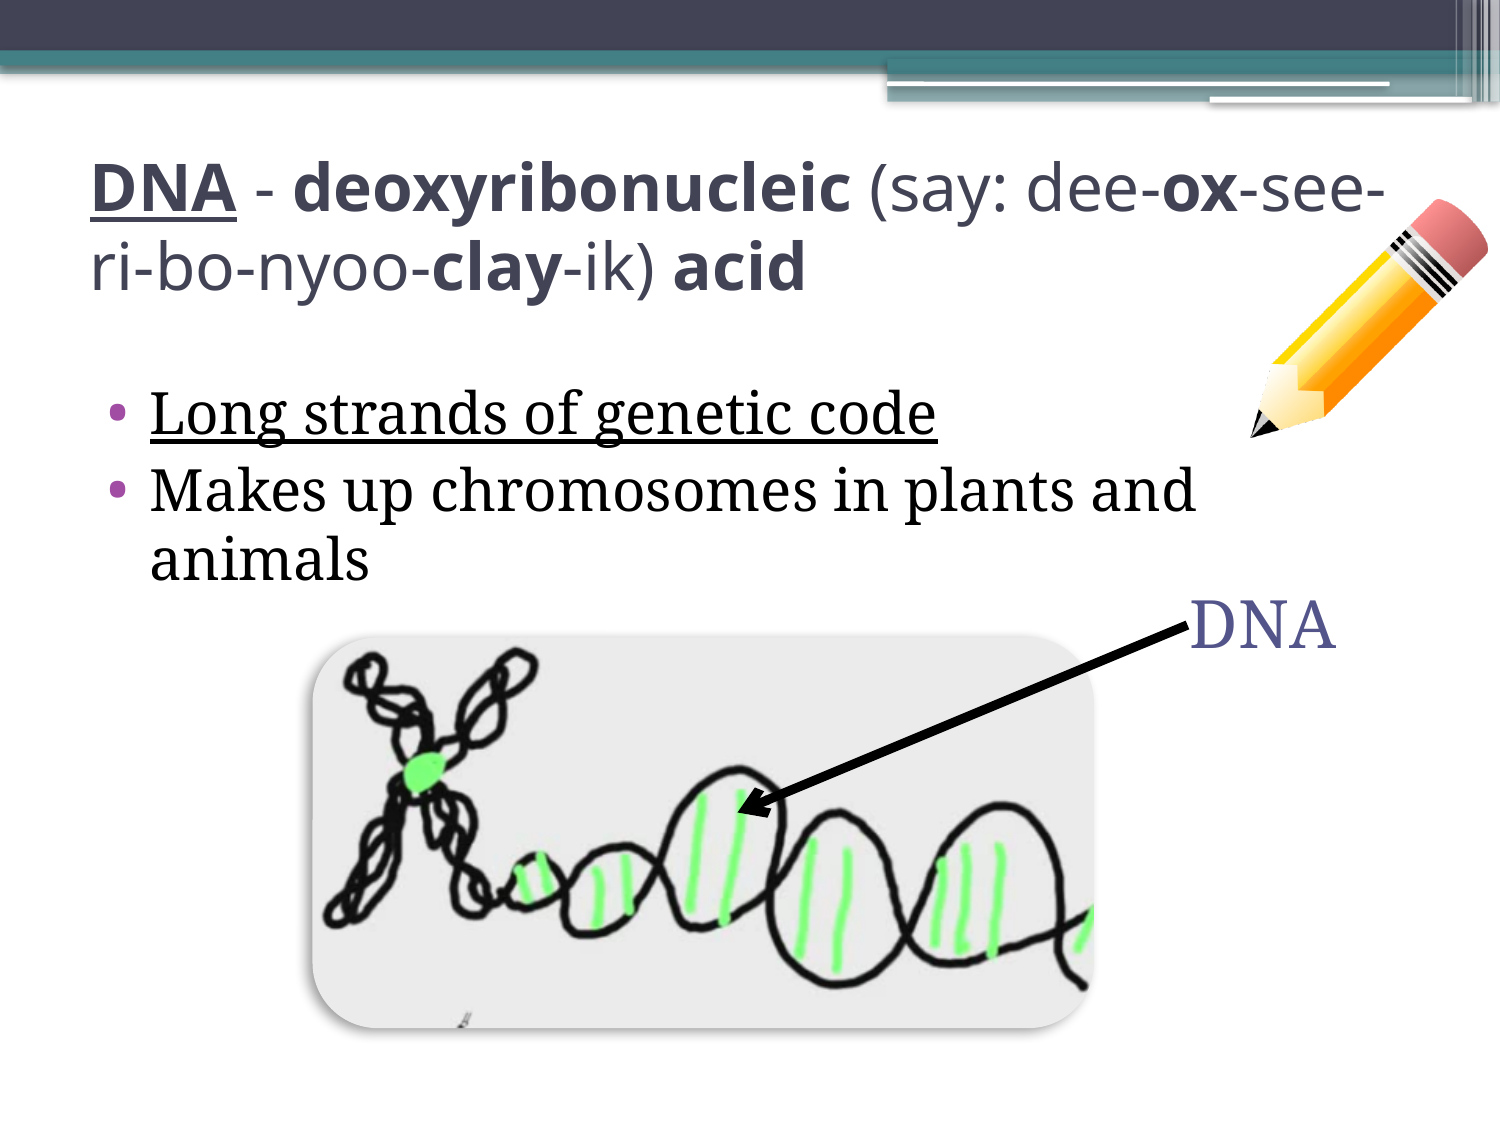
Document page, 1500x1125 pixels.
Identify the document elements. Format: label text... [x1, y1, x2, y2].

text_box DNA [1174, 574, 1388, 670]
picture [312, 637, 1095, 1029]
title DNA - deoxyribonucleic (say: dee-ox-see-ri-bo-nyoo-clay-ik) acid [75, 137, 1425, 313]
list Long strands of genetic code Makes up chromosomes in plants and animals [75, 368, 1425, 1079]
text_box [737, 624, 1188, 813]
picture [1249, 199, 1488, 438]
